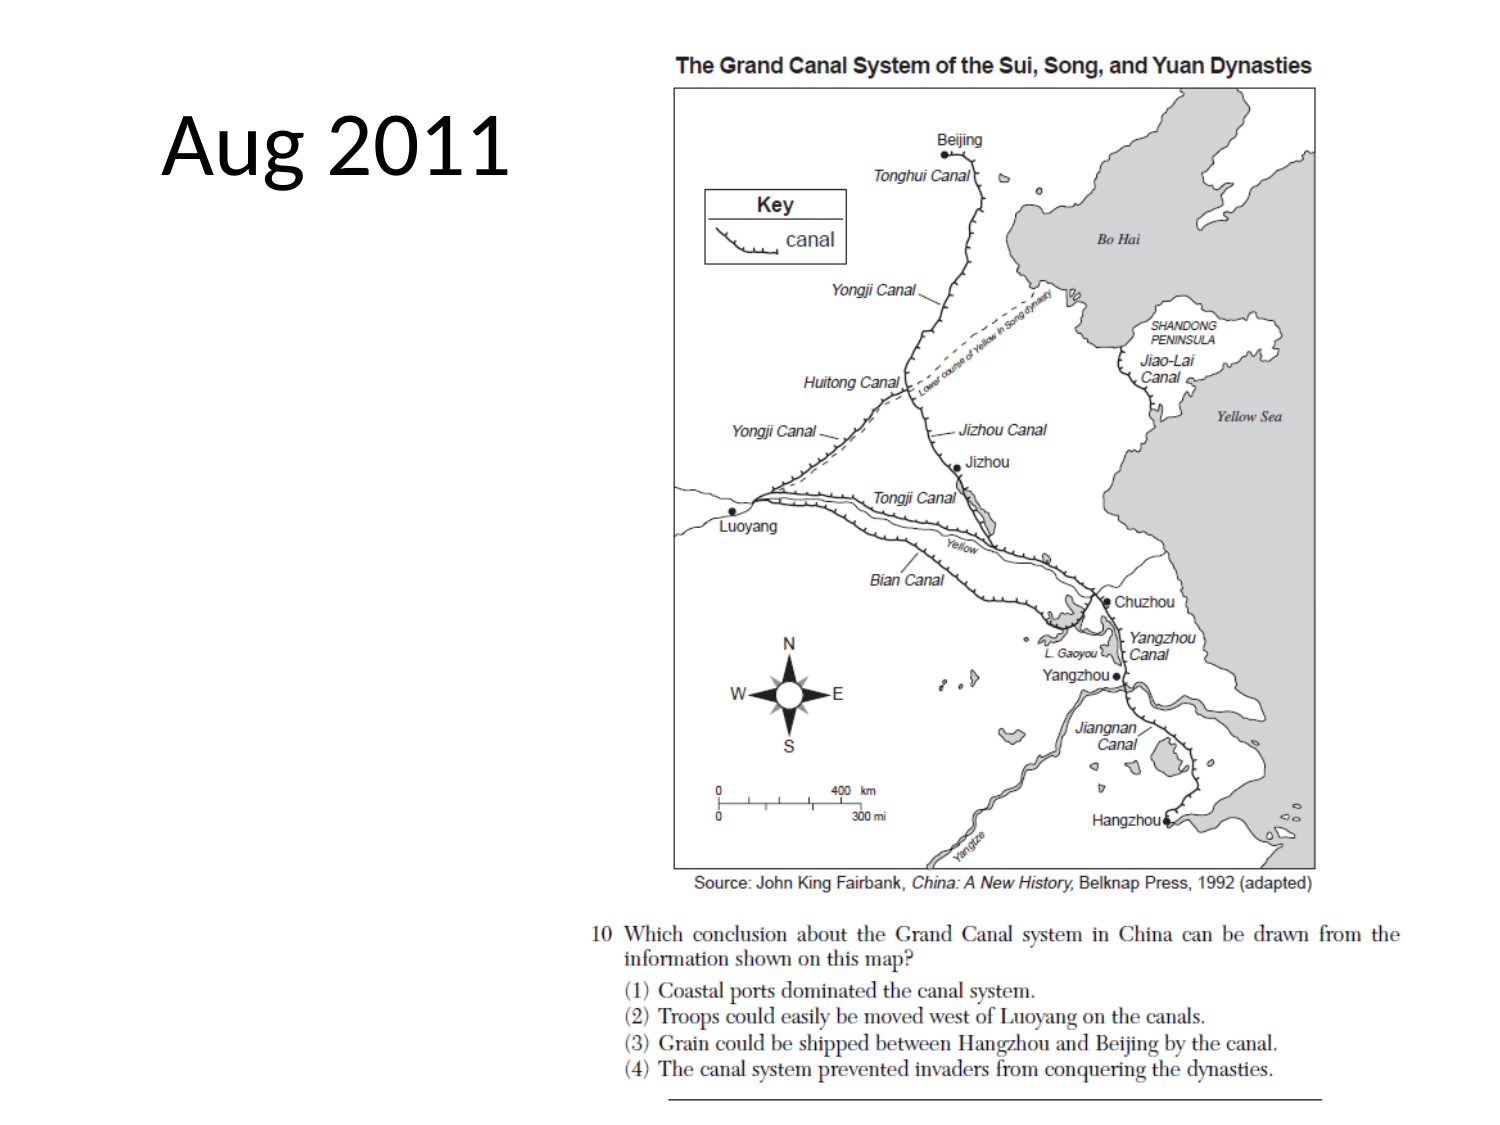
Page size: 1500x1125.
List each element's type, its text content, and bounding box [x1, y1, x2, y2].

title Aug 2011 [75, 45, 557, 233]
picture [562, 35, 1484, 1125]
